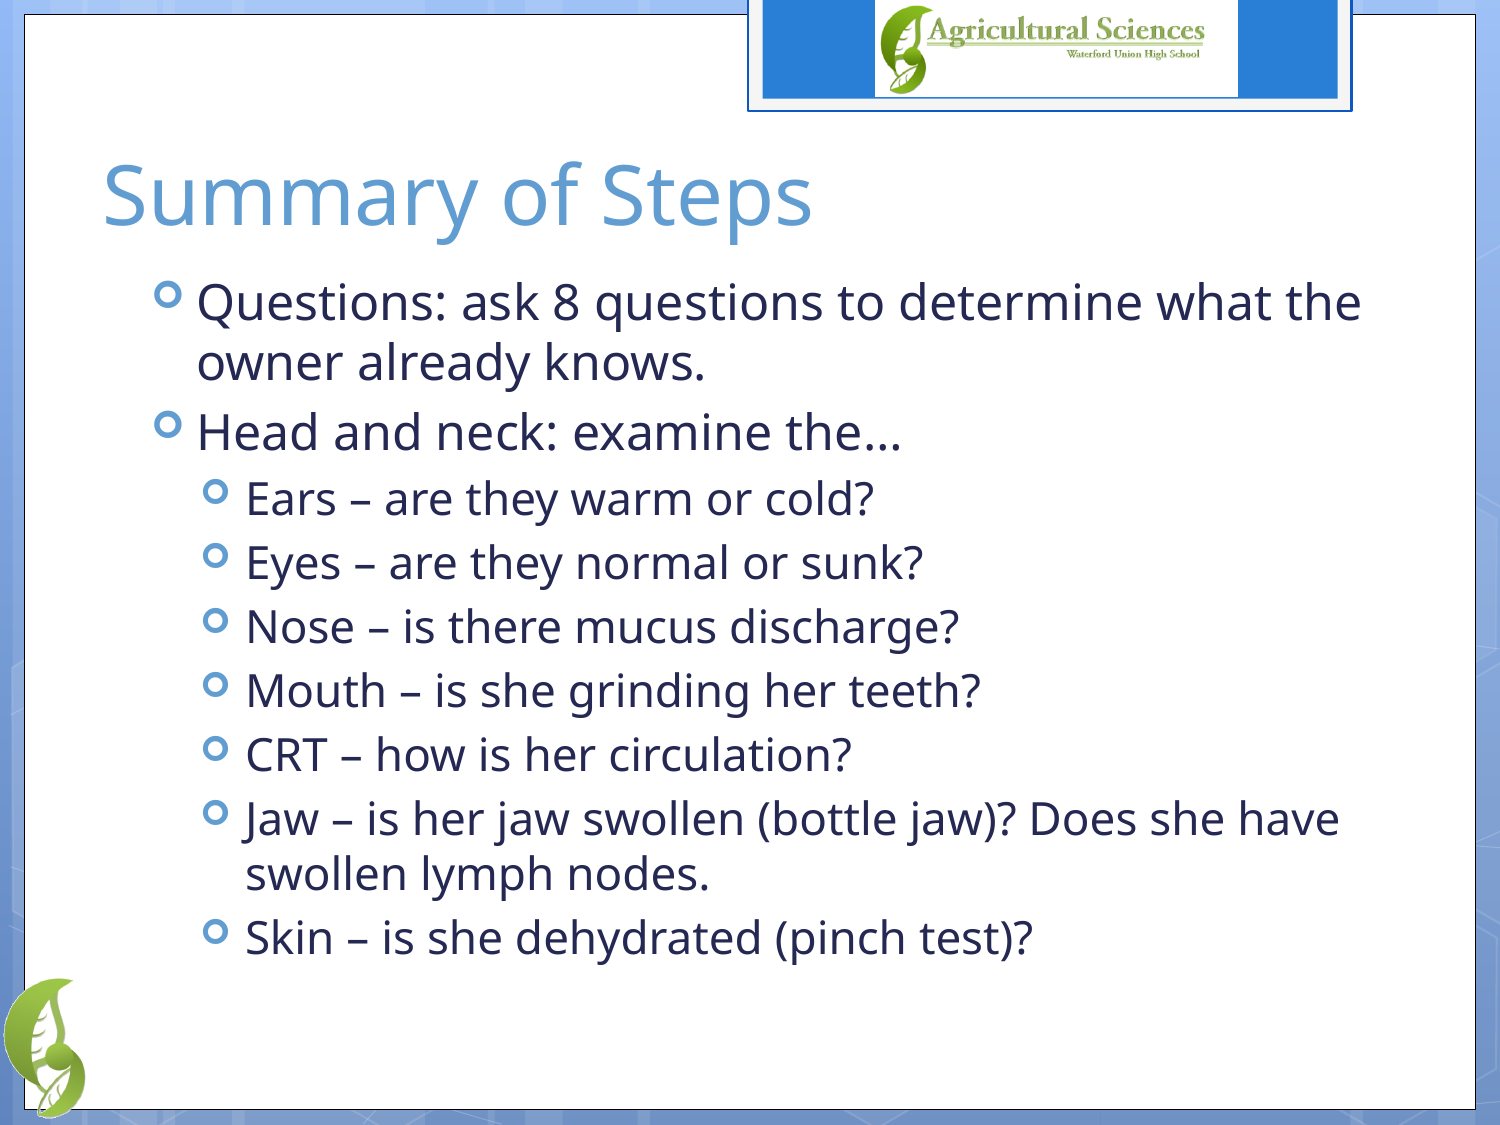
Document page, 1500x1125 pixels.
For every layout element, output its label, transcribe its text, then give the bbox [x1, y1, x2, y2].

picture [0, 968, 138, 1125]
title Summary of Steps [87, 112, 1400, 250]
picture [875, 0, 1238, 97]
list Questions: ask 8 questions to determine what the owner already knows. Head and neck: examine the… Ears – are they warm or cold? Eyes – are they normal or sunk? Nose – is there mucus discharge? Mouth – is she grinding her teeth? CRT – how is her circulation? Jaw – is her jaw swollen (bottle jaw)? Does she have swollen lymph nodes. Skin – is she dehydrated (pinch test)? [125, 262, 1388, 1000]
